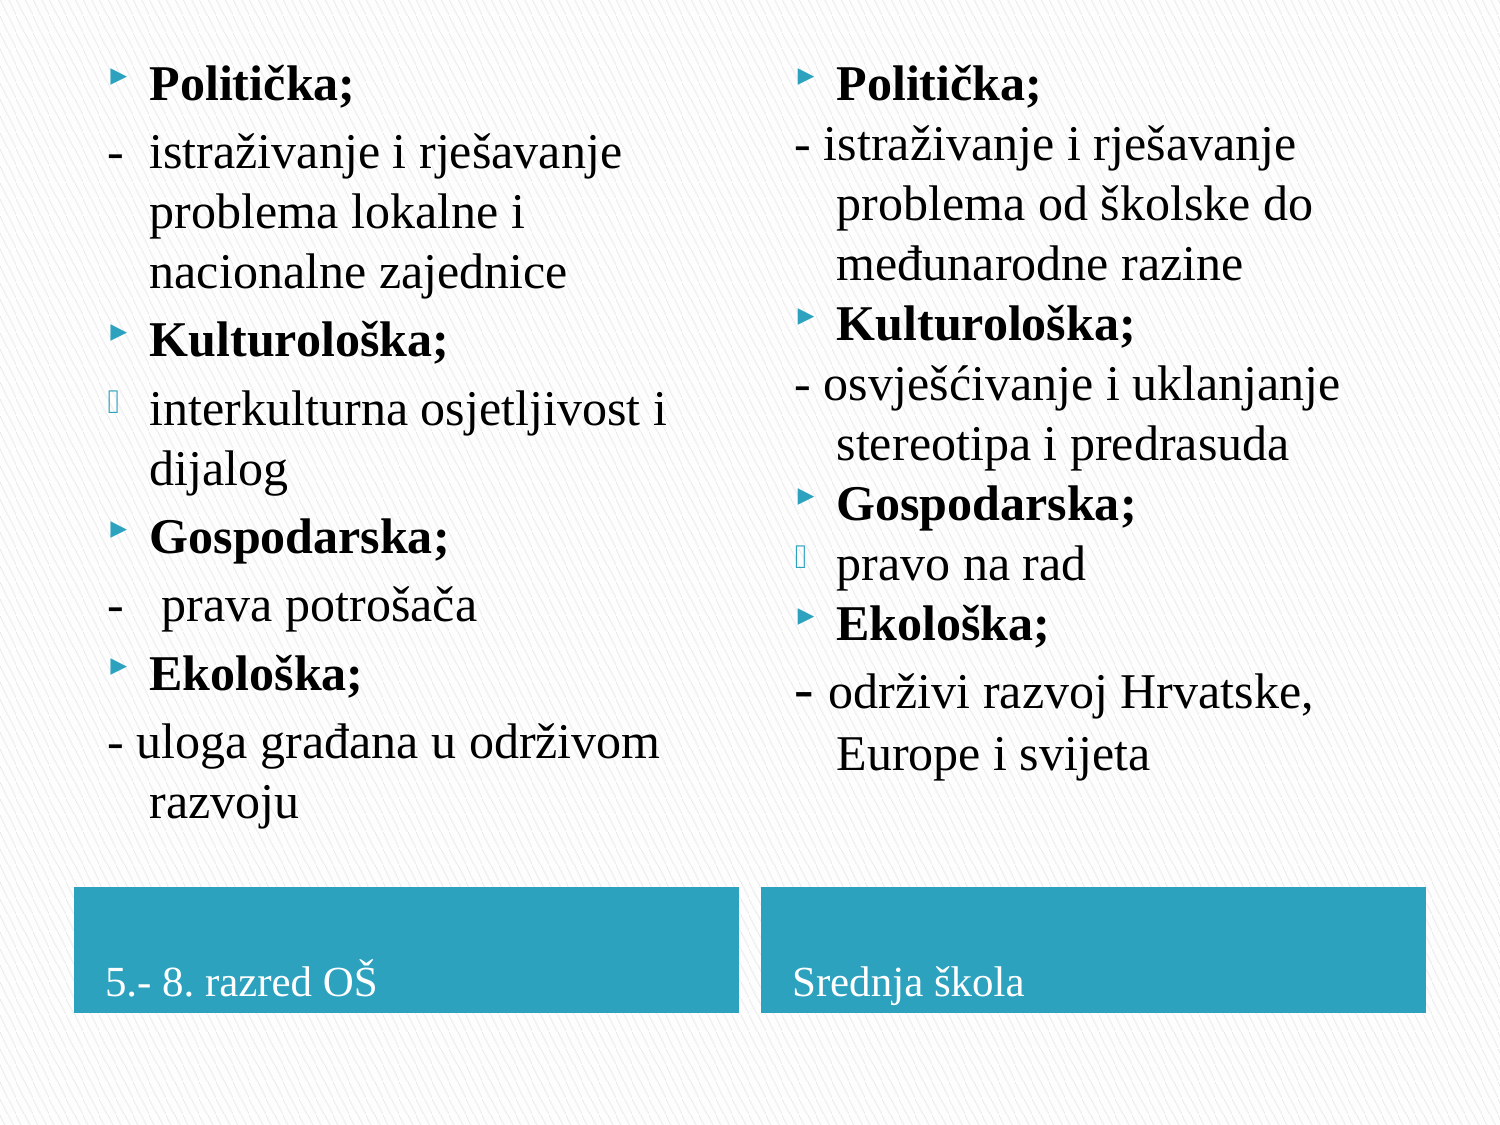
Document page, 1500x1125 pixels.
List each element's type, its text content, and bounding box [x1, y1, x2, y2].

list Politička; - istraživanje i rješavanje problema lokalne i nacionalne zajednice Kulturološka; interkulturna osjetljivost i dijalog Gospodarska; - prava potrošača Ekološka; - uloga građana u održivom razvoju [75, 42, 738, 884]
list 5.- 8. razred OŠ [74, 887, 739, 1013]
list Srednja škola [761, 887, 1426, 1013]
list Politička; - istraživanje i rješavanje problema od školske do međunarodne razine Kulturološka; - osvješćivanje i uklanjanje stereotipa i predrasuda Gospodarska; pravo na rad Ekološka; - održivi razvoj Hrvatske, Europe i svijeta [761, 42, 1425, 884]
